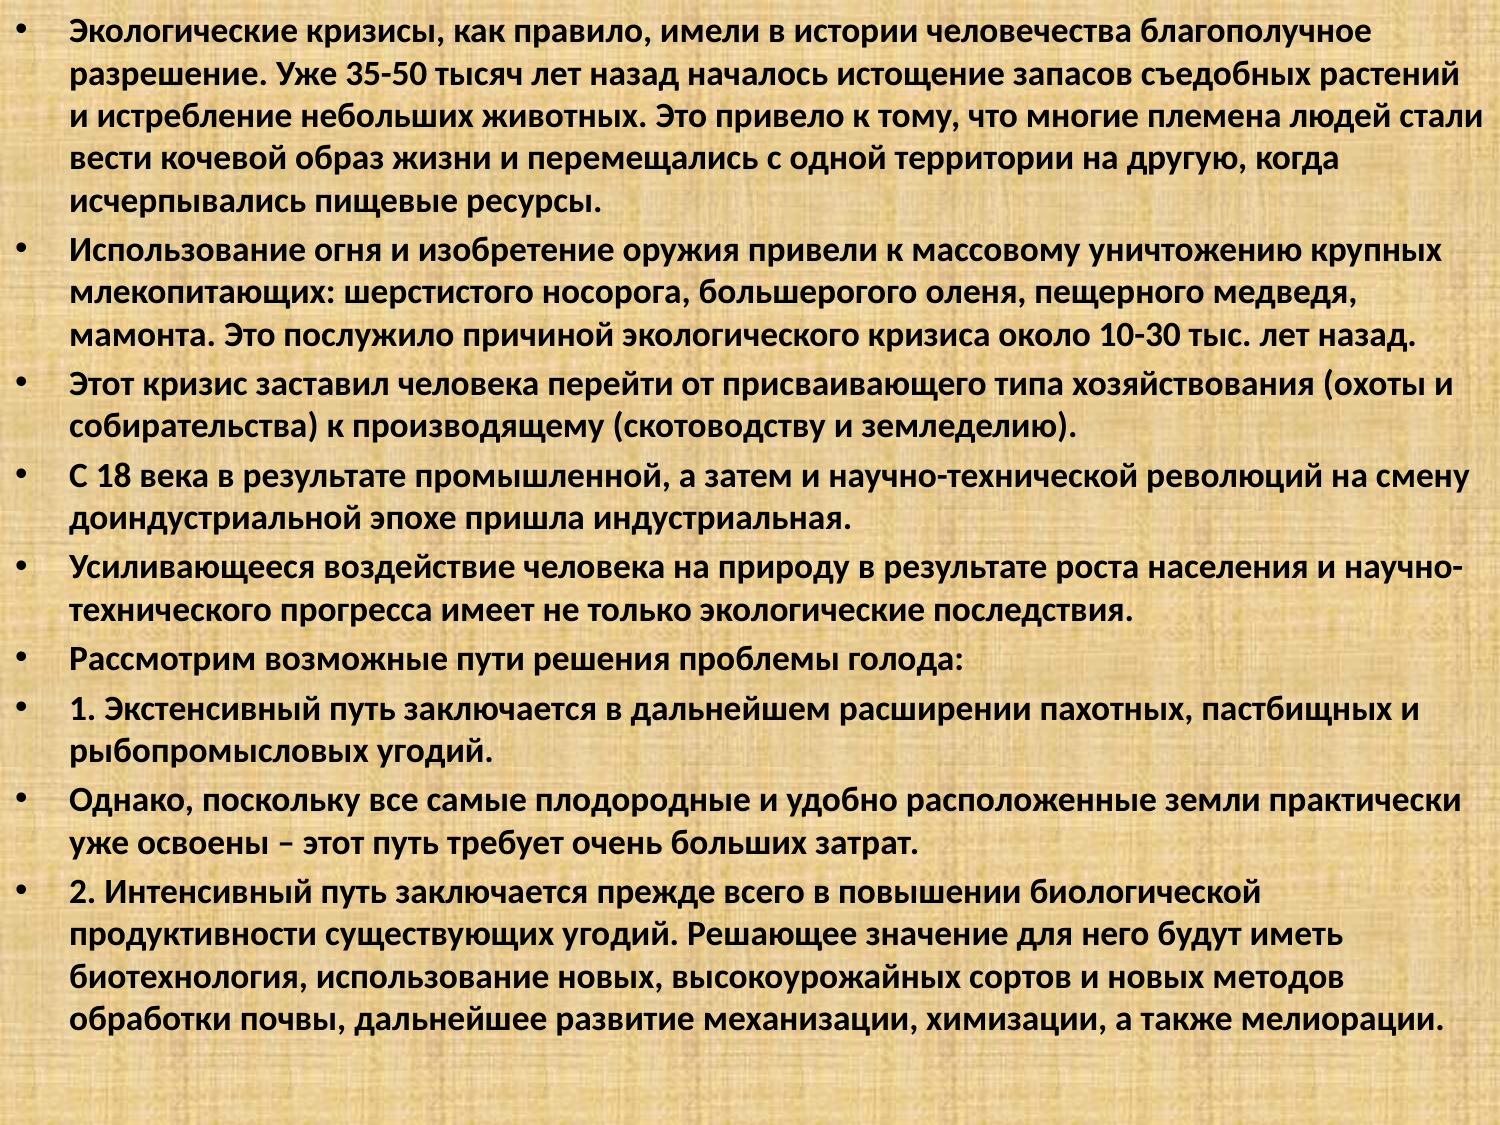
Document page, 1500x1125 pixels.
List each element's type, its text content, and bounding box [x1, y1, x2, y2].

list Экологические кризисы, как правило, имели в истории человечества благополучное разрешение. Уже 35-50 тысяч лет назад началось истощение запасов съедобных растений и истребление небольших животных. Это привело к тому, что многие племена людей стали вести кочевой образ жизни и перемещались с одной территории на другую, когда исчерпывались пищевые ресурсы. Использование огня и изобретение оружия привели к массовому уничтожению крупных млекопитающих: шерстистого носорога, большерогого оленя, пещерного медведя, мамонта. Это послужило причиной экологического кризиса около 10-30 тыс. лет назад. Этот кризис заставил человека перейти от присваивающего типа хозяйствования (охоты и собирательства) к производящему (скотоводству и земледелию). С 18 века в результате промышленной, а затем и научно-технической революций на смену доиндустриальной эпохе пришла индустриальная. Усиливающееся воздействие человека на природу в результате роста населения и научно-технического прогресса имеет не только экологические последствия. Рассмотрим возможные пути решения проблемы голода: 1. Экстенсивный путь заключается в дальнейшем расширении пахотных, пастбищных и рыбопромысловых угодий. Однако, поскольку все самые плодородные и удобно расположенные земли практически уже освоены – этот путь требует очень больших затрат. 2. Интенсивный путь заключается прежде всего в повышении биологической продуктивности существующих угодий. Решающее значение для него будут иметь биотехнология, использование новых, высокоурожайных сортов и новых методов обработки почвы, дальнейшее развитие механизации, химизации, а также мелиорации. [0, 0, 1500, 1125]
